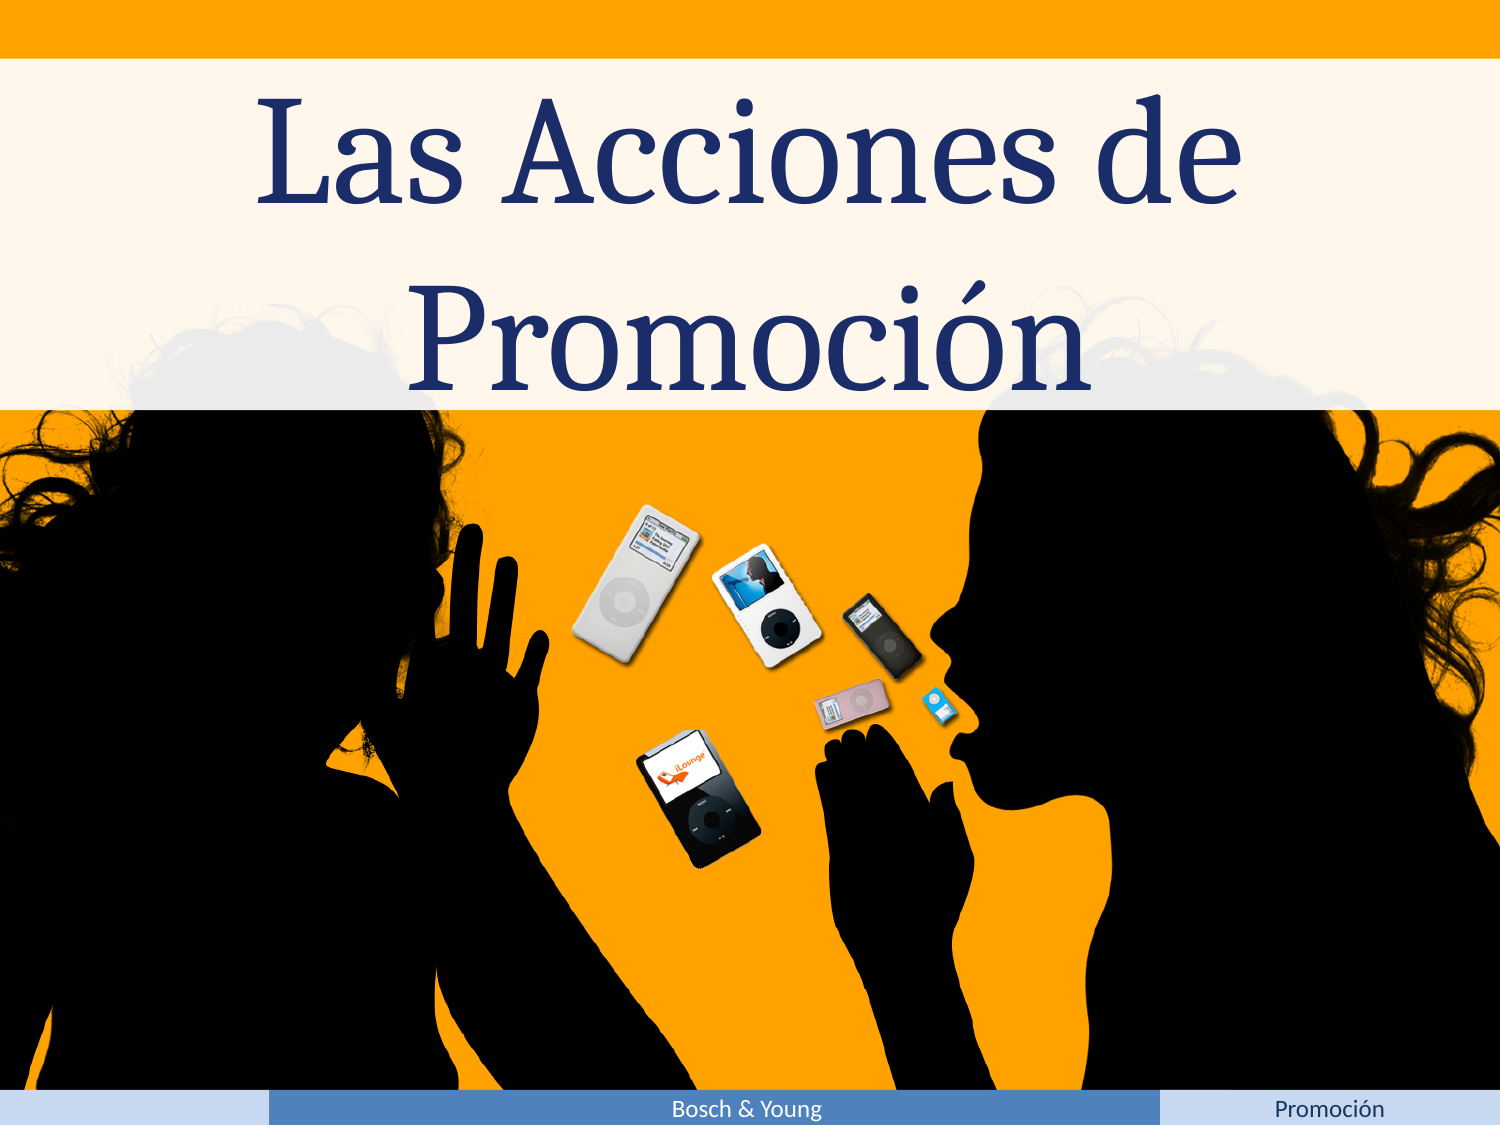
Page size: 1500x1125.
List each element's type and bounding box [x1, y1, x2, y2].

text_box [0, 0, 1500, 1125]
